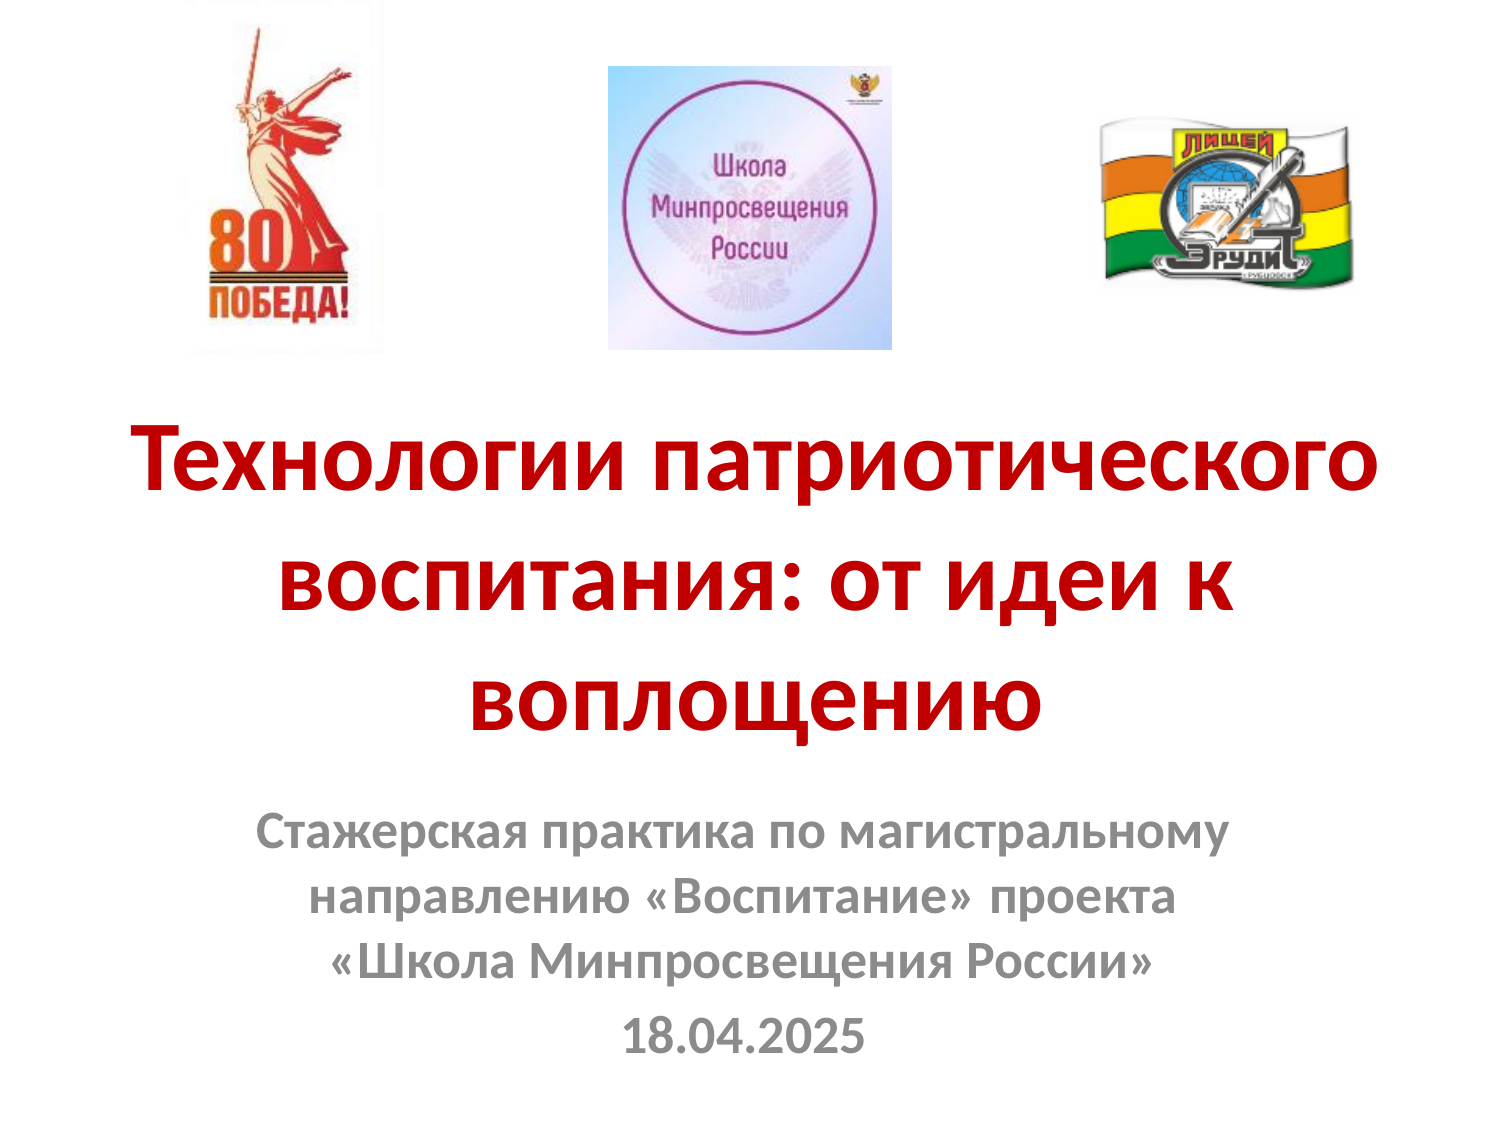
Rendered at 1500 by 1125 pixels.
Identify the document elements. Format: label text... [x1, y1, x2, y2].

picture [182, 0, 384, 354]
picture [1092, 113, 1363, 300]
title Технологии патриотического воспитания: от идеи к воплощению [53, 373, 1459, 768]
subtitle Стажерская практика по магистральному направлению «Воспитание» проекта «Школа Минпросвещения России» 18.04.2025 [218, 786, 1269, 1075]
picture [608, 66, 892, 351]
